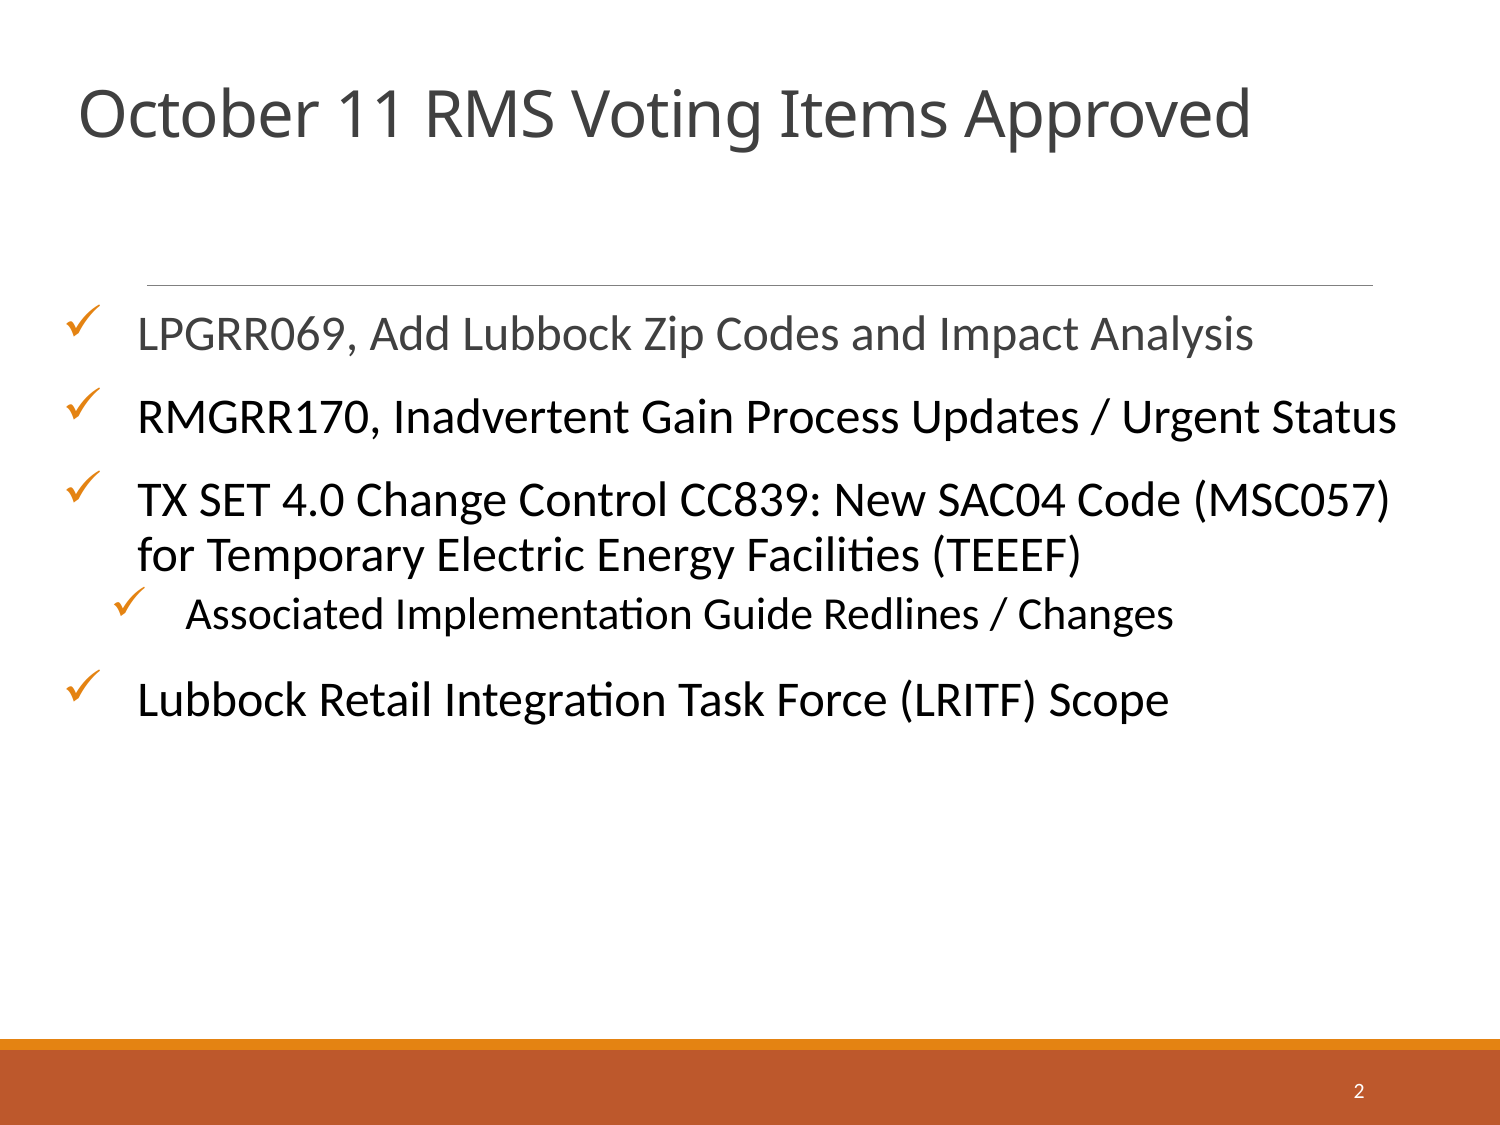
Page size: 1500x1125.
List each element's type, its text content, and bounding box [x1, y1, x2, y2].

list LPGRR069, Add Lubbock Zip Codes and Impact Analysis RMGRR170, Inadvertent Gain Process Updates / Urgent Status TX SET 4.0 Change Control CC839: New SAC04 Code (MSC057) for Temporary Electric Energy Facilities (TEEEF) Associated Implementation Guide Redlines / Changes Lubbock Retail Integration Task Force (LRITF) Scope [62, 299, 1450, 1038]
slide_number 2 [1218, 1059, 1380, 1120]
title October 11 RMS Voting Items Approved [62, 75, 1400, 238]
